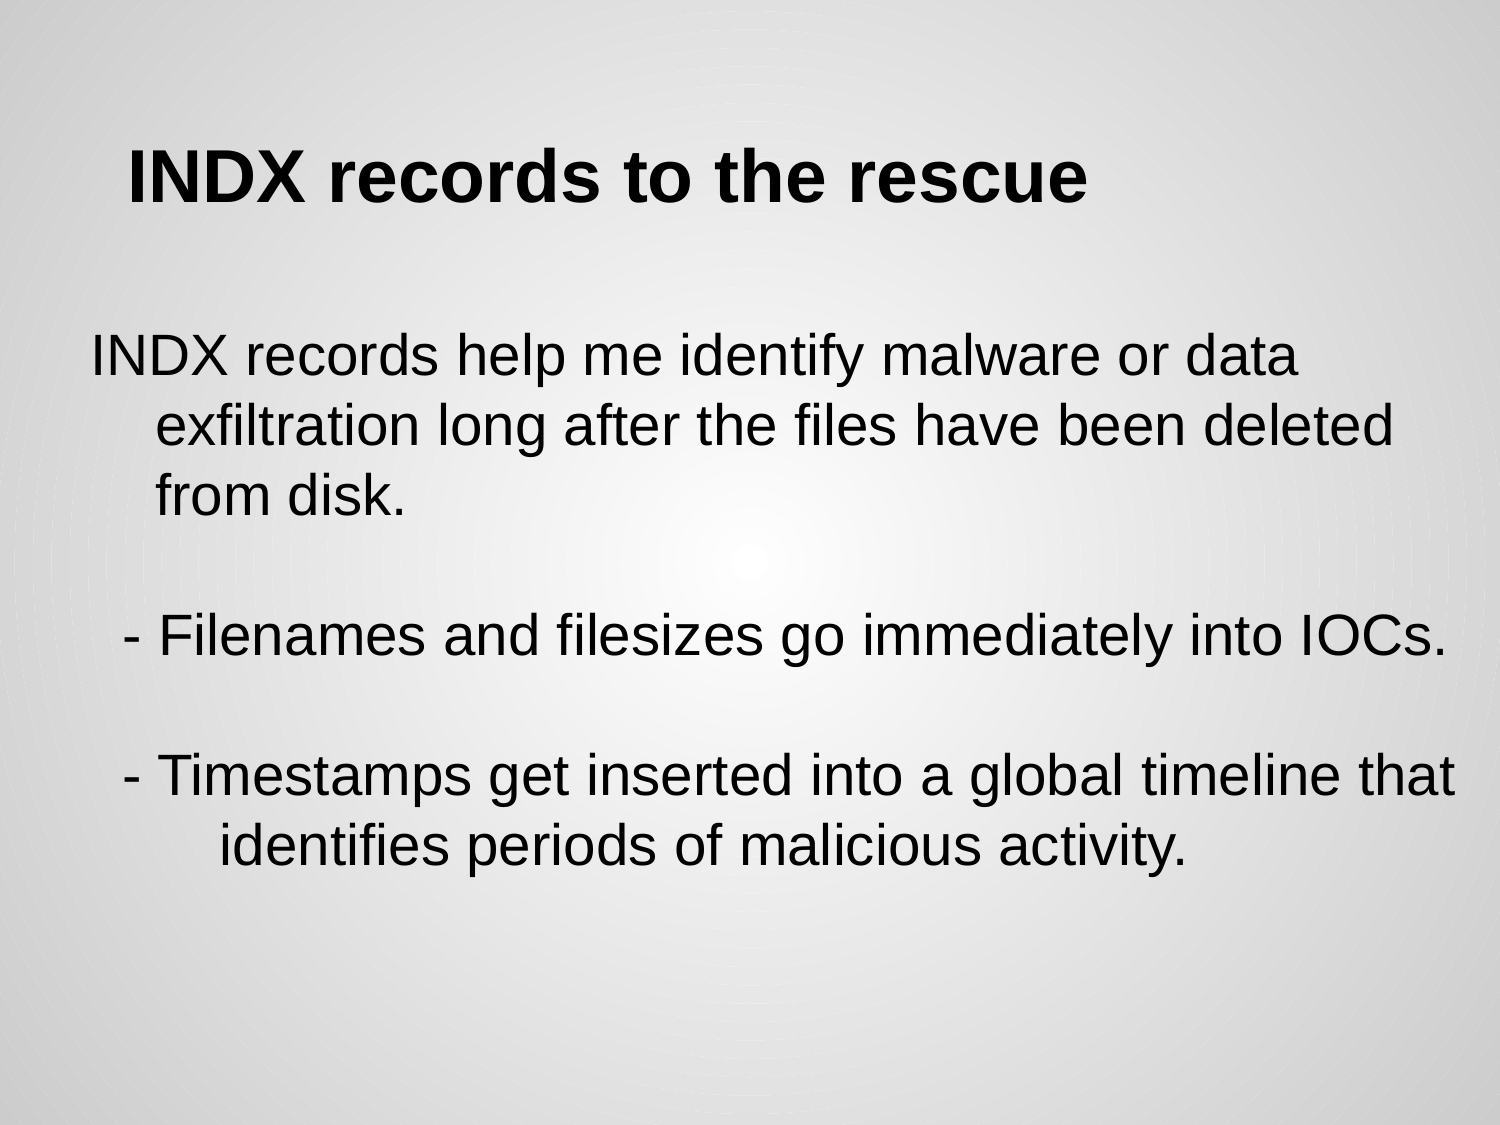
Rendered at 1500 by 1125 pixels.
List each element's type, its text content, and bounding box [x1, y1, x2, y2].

list INDX records help me identify malware or data exfiltration long after the files have been deleted from disk. - Filenames and filesizes go immediately into IOCs. - Timestamps get inserted into a global timeline that identifies periods of malicious activity. [75, 232, 1499, 1059]
title INDX records to the rescue [75, 45, 1425, 232]
